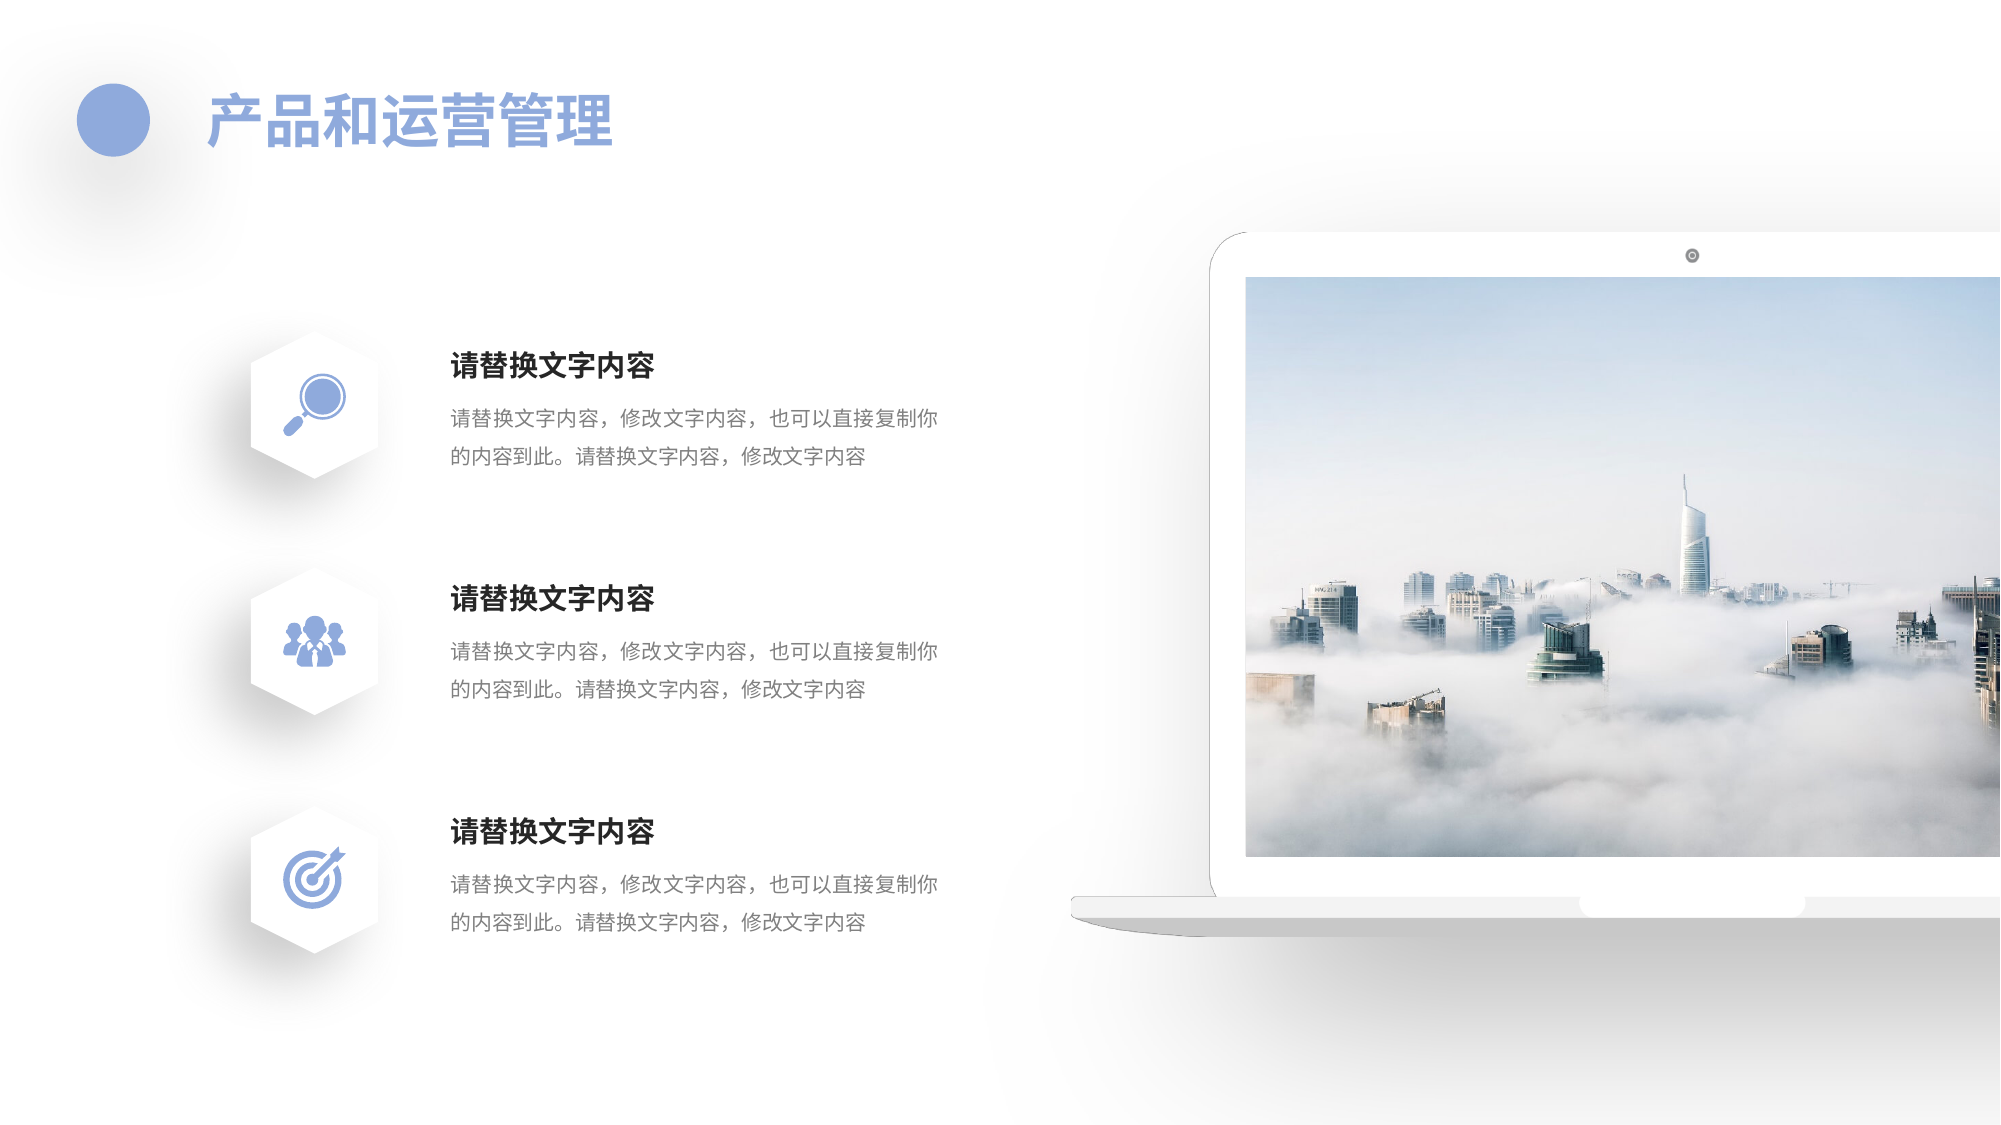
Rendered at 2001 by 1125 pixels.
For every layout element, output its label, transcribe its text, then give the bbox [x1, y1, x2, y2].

text_box 请替换文字内容 [450, 813, 813, 849]
text_box 请替换文字内容，修改文字内容，也可以直接复制你的内容到此。请替换文字内容，修改文字内容 [450, 393, 939, 469]
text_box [250, 567, 379, 716]
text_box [250, 805, 379, 954]
text_box 请替换文字内容，修改文字内容，也可以直接复制你的内容到此。请替换文字内容，修改文字内容 [450, 859, 939, 935]
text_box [1071, 232, 2000, 937]
text_box 请替换文字内容 [450, 347, 813, 383]
text_box 请替换文字内容 [450, 580, 813, 616]
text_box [250, 331, 379, 479]
text_box 请替换文字内容，修改文字内容，也可以直接复制你的内容到此。请替换文字内容，修改文字内容 [450, 626, 939, 702]
text_box 产品和运营管理 [191, 77, 726, 162]
text_box [75, 82, 152, 158]
